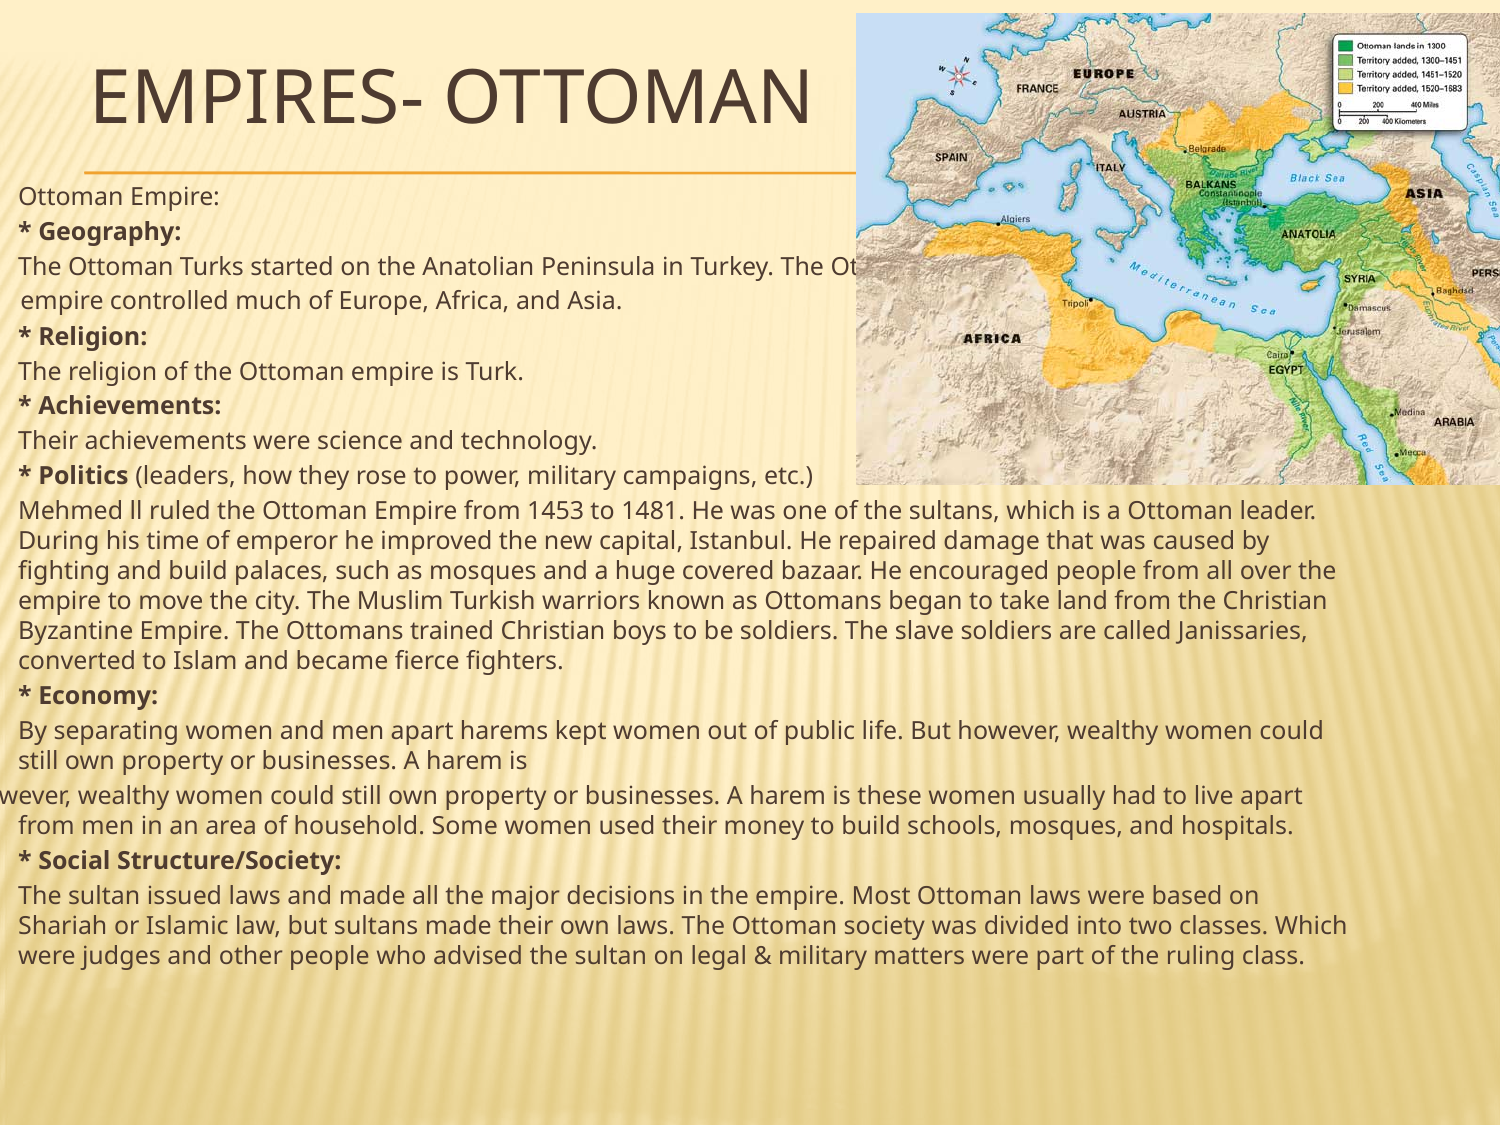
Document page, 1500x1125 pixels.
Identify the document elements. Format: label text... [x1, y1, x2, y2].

title Empires- Ottoman [75, 24, 846, 163]
list Ottoman Empire: * Geography: The Ottoman Turks started on the Anatolian Peninsula in Turkey. The Ottoman empire controlled much of Europe, Africa, and Asia. * Religion: The religion of the Ottoman empire is Turk. * Achievements: Their achievements were science and technology. * Politics (leaders, how they rose to power, military campaigns, etc.) Mehmed ll ruled the Ottoman Empire from 1453 to 1481. He was one of the sultans, which is a Ottoman leader. During his time of emperor he improved the new capital, Istanbul. He repaired damage that was caused by fighting and build palaces, such as mosques and a huge covered bazaar. He encouraged people from all over the empire to move the city. The Muslim Turkish warriors known as Ottomans began to take land from the Christian Byzantine Empire. The Ottomans trained Christian boys to be soldiers. The slave soldiers are called Janissaries, converted to Islam and became fierce fighters. * Economy: By separating women and men apart harems kept women out of public life. But however, wealthy women could still own property or businesses. A harem is however, wealthy women could still own property or businesses. A harem is these women usually had to live apart from men in an area of household. Some women used their money to build schools, mosques, and hospitals. * Social Structure/Society: The sultan issued laws and made all the major decisions in the empire. Most Ottoman laws were based on Shariah or Islamic law, but sultans made their own laws. The Ottoman society was divided into two classes. Which were judges and other people who advised the sultan on legal & military matters were part of the ruling class. [0, 172, 1373, 916]
picture [855, 13, 1500, 485]
